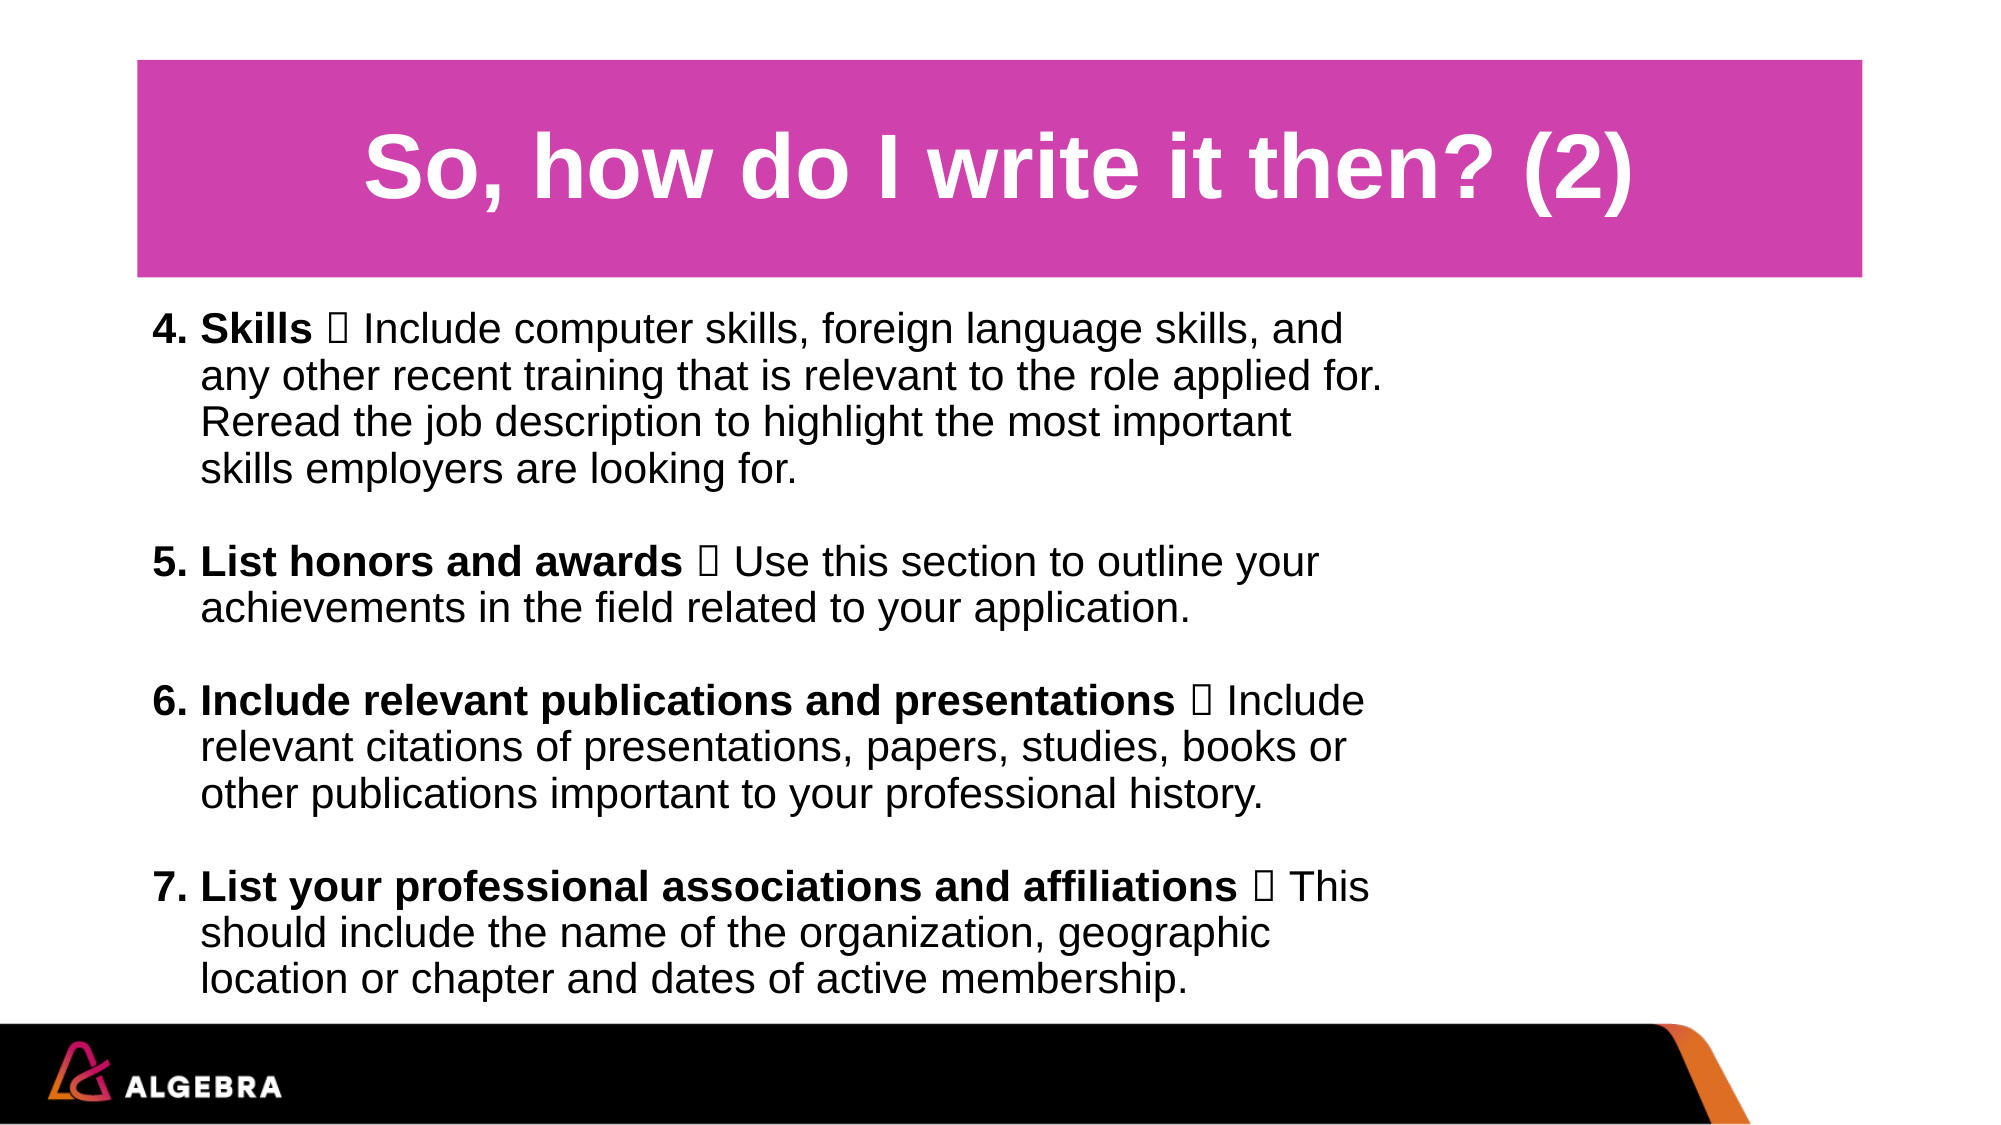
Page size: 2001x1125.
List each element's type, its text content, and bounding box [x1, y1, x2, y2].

list 4. Skills  Include computer skills, foreign language skills, and any other recent training that is relevant to the role applied for. Reread the job description to highlight the most important skills employers are looking for. 5. List honors and awards  Use this section to outline your achievements in the field related to your application. 6. Include relevant publications and presentations  Include relevant citations of presentations, papers, studies, books or other publications important to your professional history. 7. List your professional associations and affiliations  This should include the name of the organization, geographic location or chapter and dates of active membership. [137, 299, 1863, 1014]
picture [0, 1023, 1958, 1125]
title So, how do I write it then? (2) [137, 59, 1863, 278]
